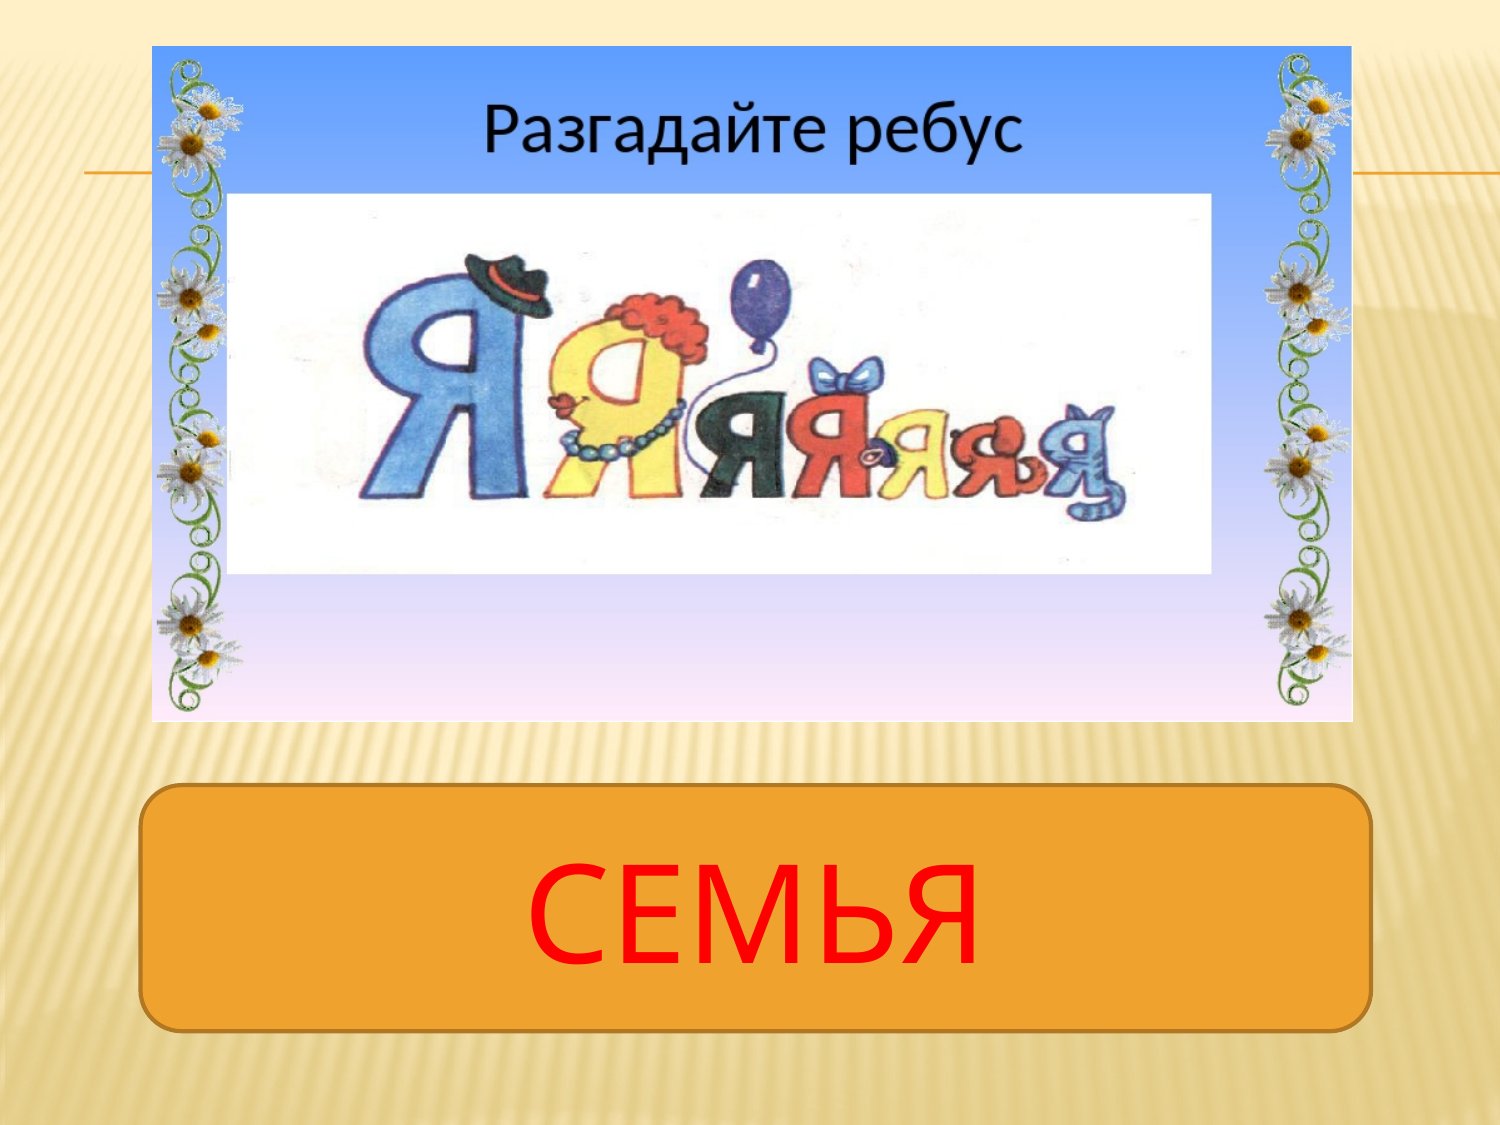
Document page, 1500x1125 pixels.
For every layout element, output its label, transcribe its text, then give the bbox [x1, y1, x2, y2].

text_box СЕМЬЯ [138, 782, 1374, 1034]
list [151, 46, 1353, 723]
